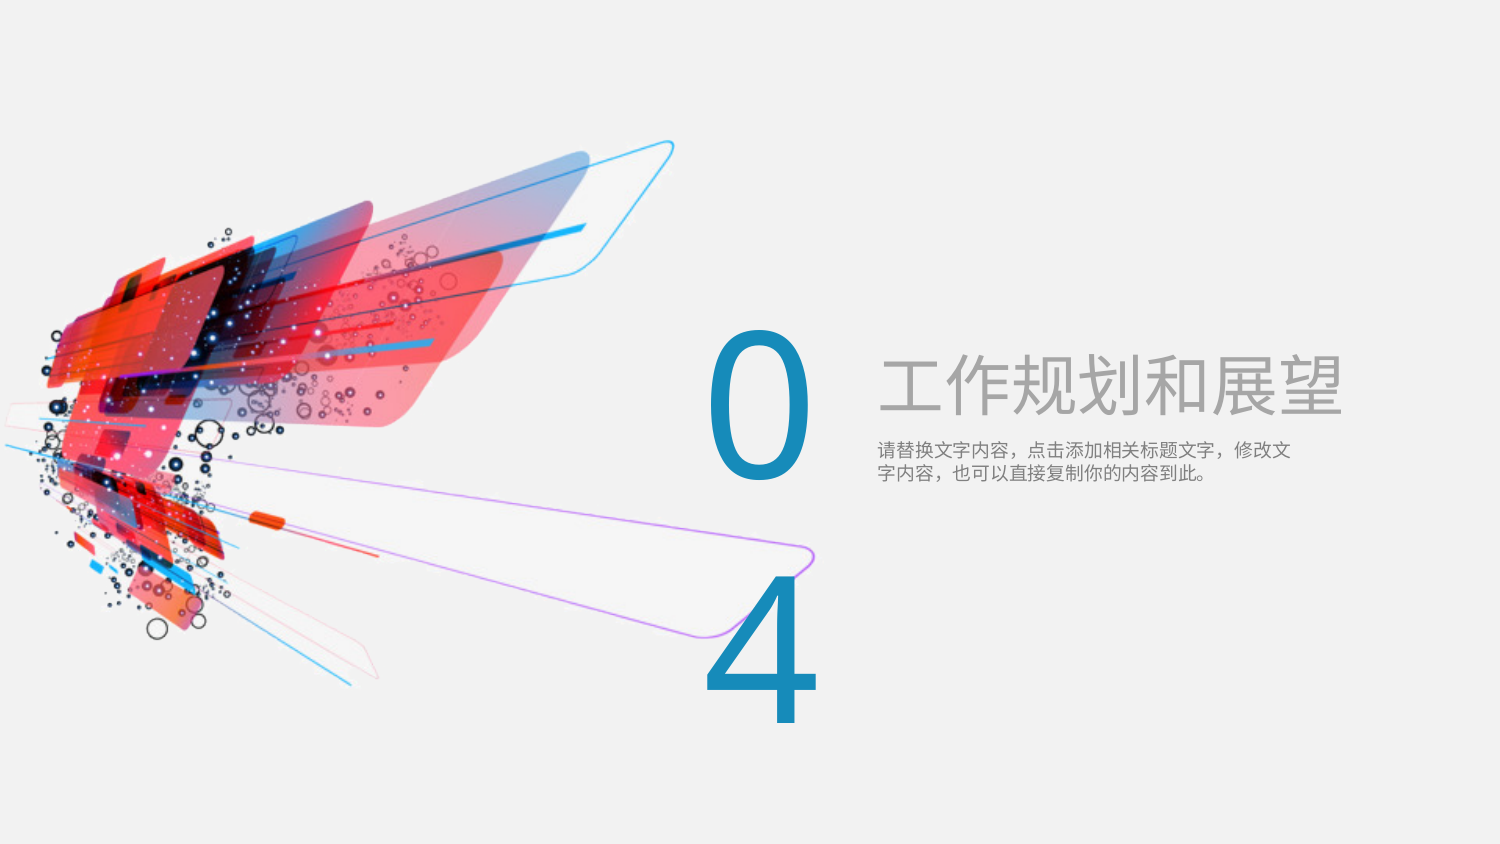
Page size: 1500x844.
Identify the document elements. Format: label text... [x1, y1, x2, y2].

text_box 请替换文字内容，点击添加相关标题文字，修改文字内容，也可以直接复制你的内容到此。 [907, 438, 1306, 485]
text_box 工作规划和展望 [907, 343, 1376, 424]
picture [0, 0, 904, 844]
